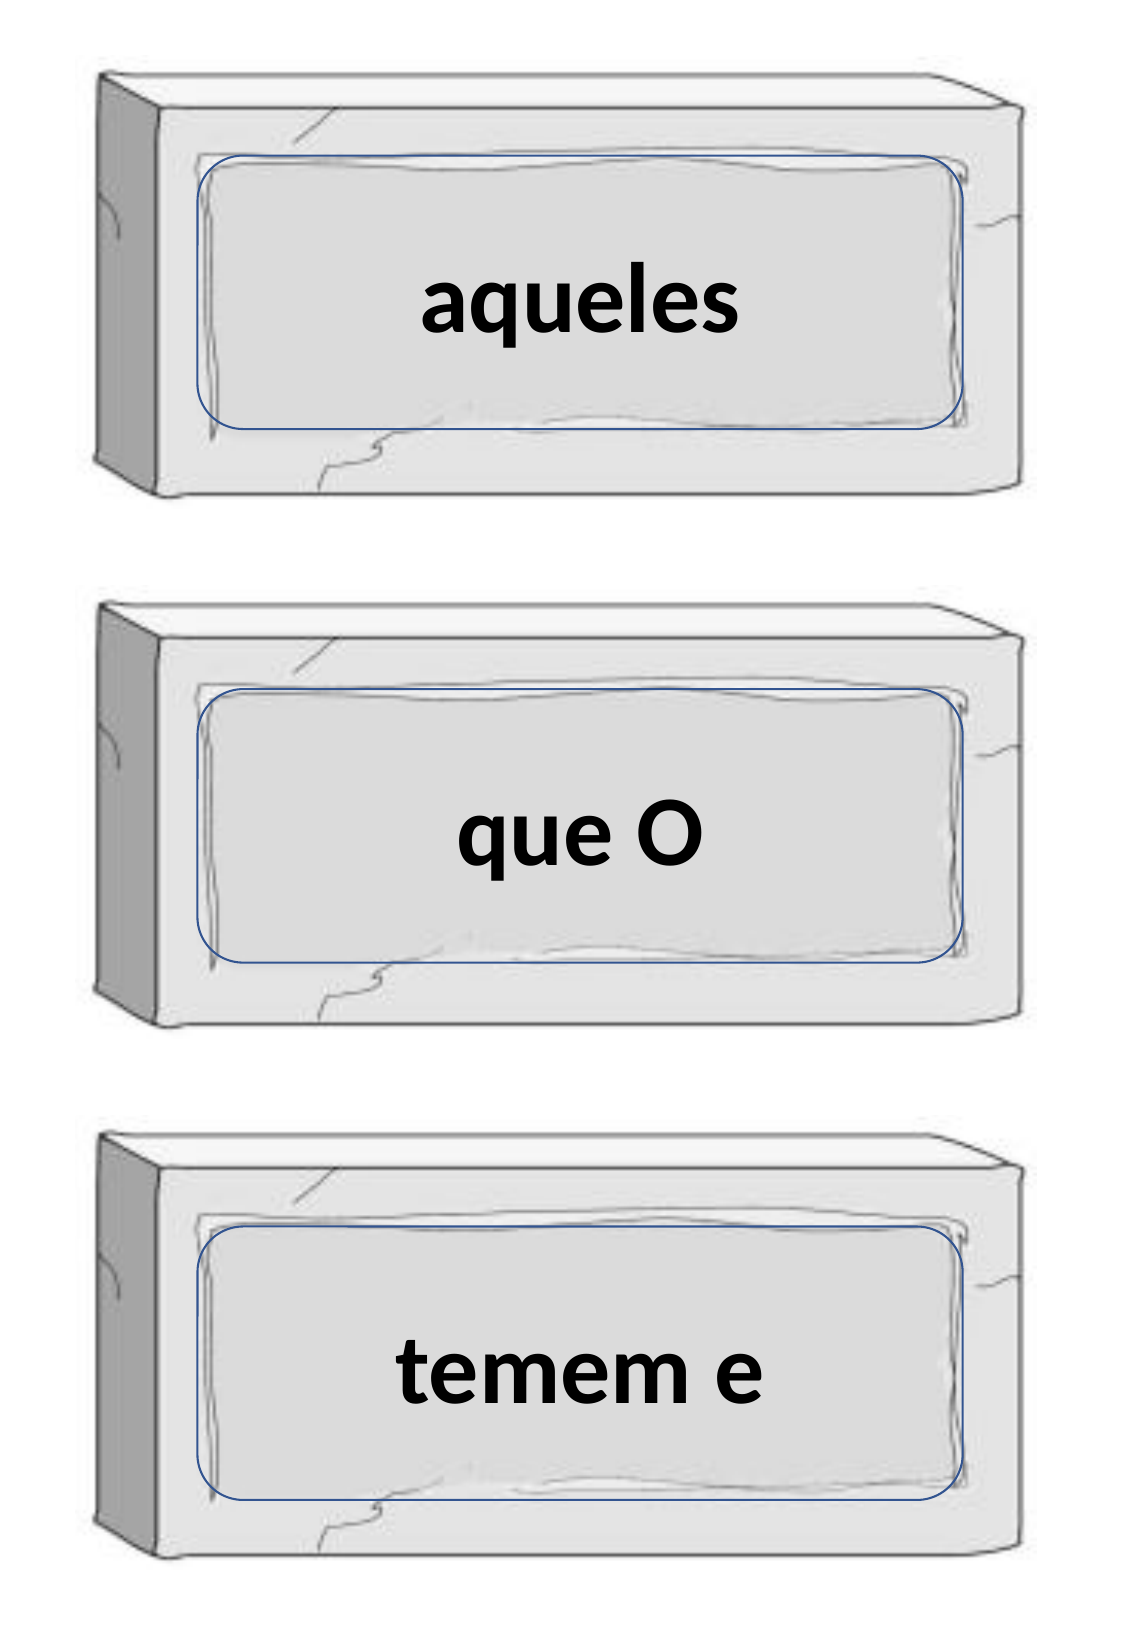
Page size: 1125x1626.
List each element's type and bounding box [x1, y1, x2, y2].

picture [74, 1115, 1037, 1570]
picture [74, 585, 1037, 1040]
picture [74, 55, 1037, 509]
